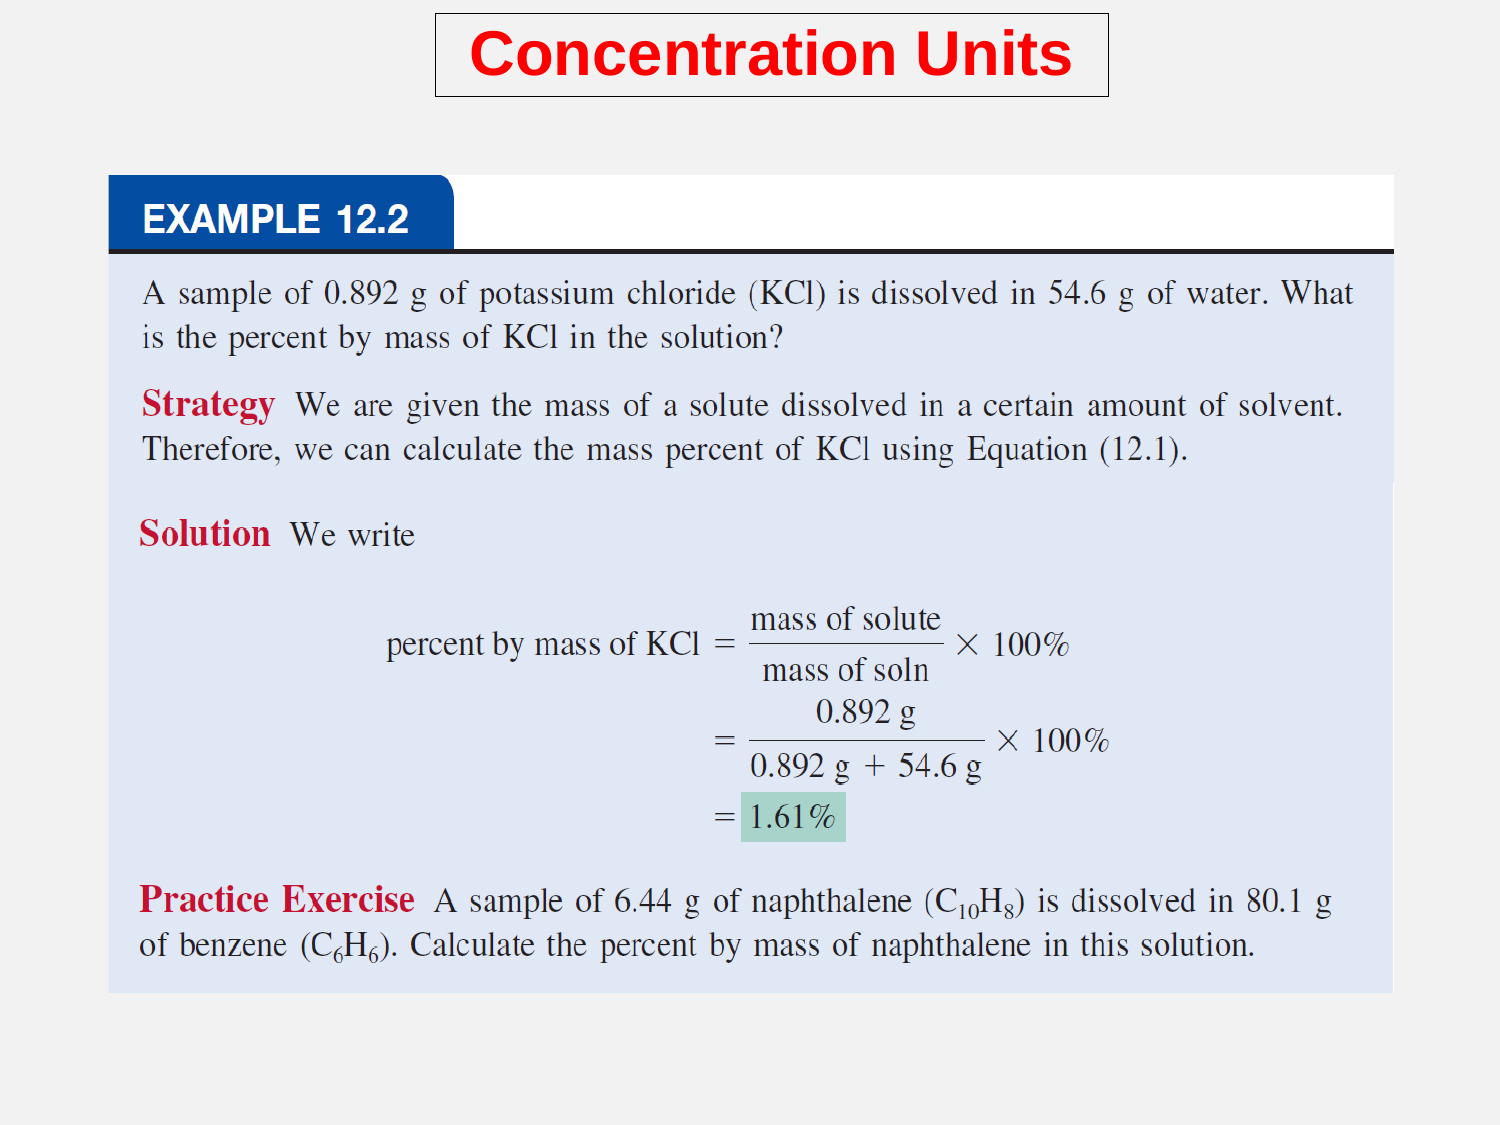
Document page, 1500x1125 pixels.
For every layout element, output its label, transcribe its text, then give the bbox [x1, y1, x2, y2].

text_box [108, 175, 1394, 993]
text_box Concentration Units [435, 13, 1109, 97]
